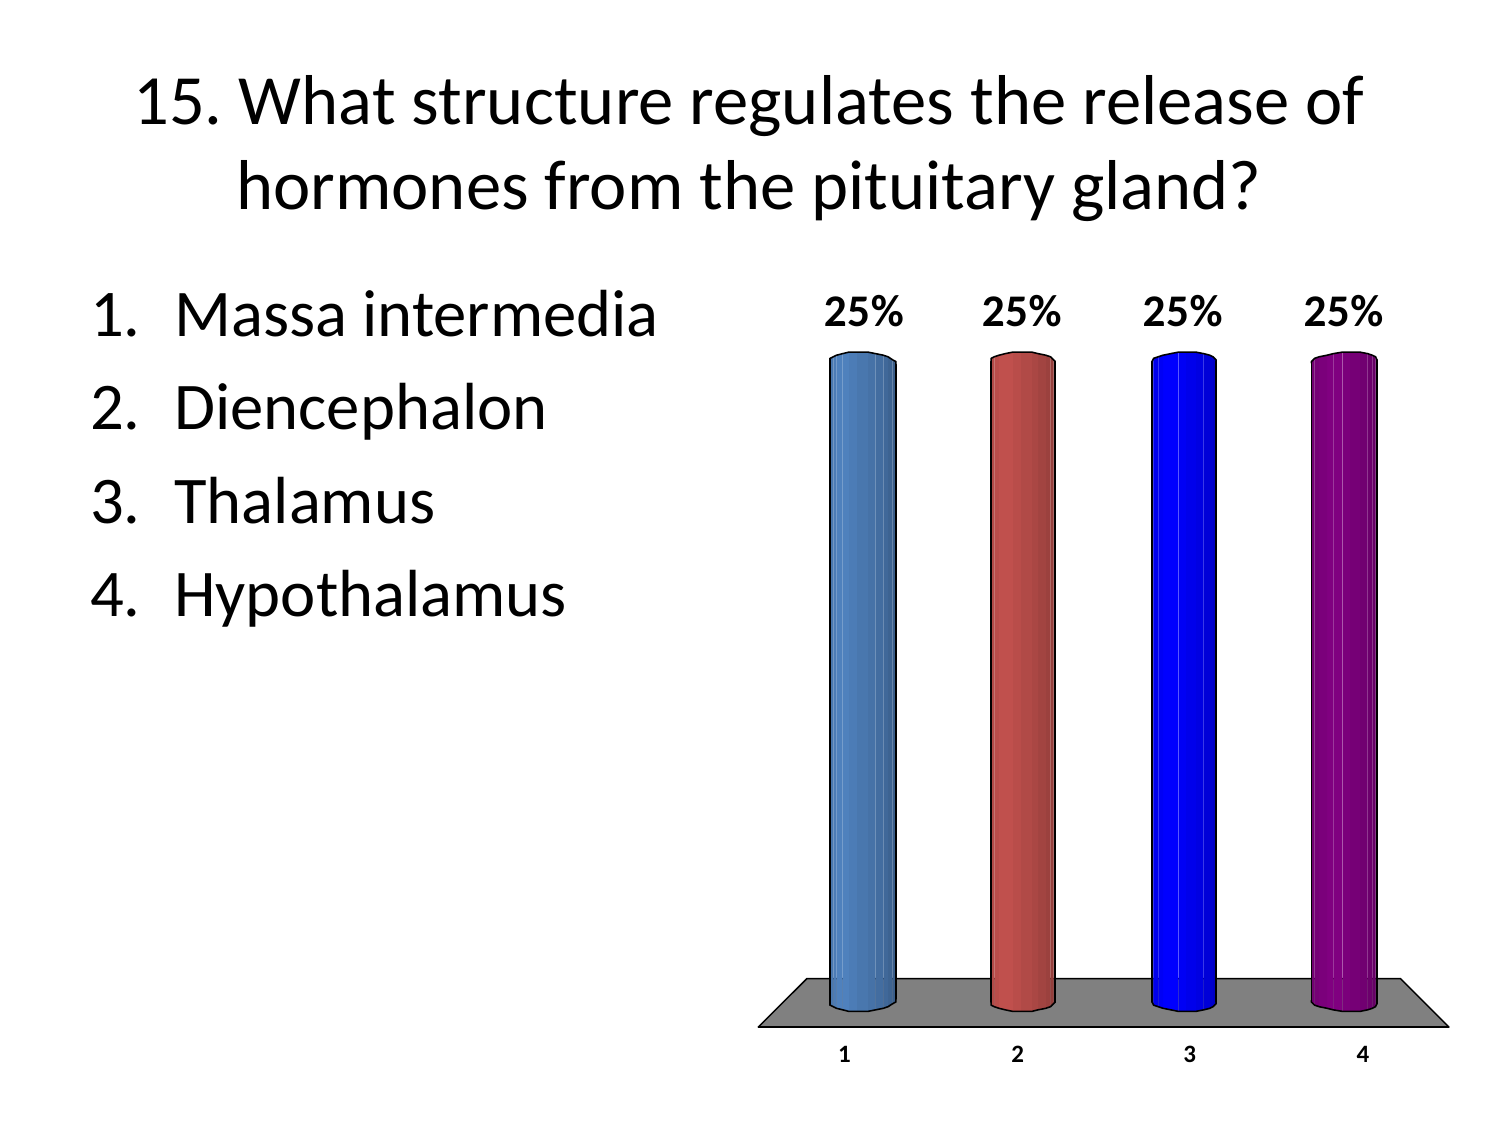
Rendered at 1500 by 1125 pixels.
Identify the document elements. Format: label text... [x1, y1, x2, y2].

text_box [739, 270, 1490, 1115]
title 15. What structure regulates the release of hormones from the pituitary gland? [75, 45, 1425, 233]
list Massa intermedia Diencephalon Thalamus Hypothalamus [75, 262, 750, 1005]
